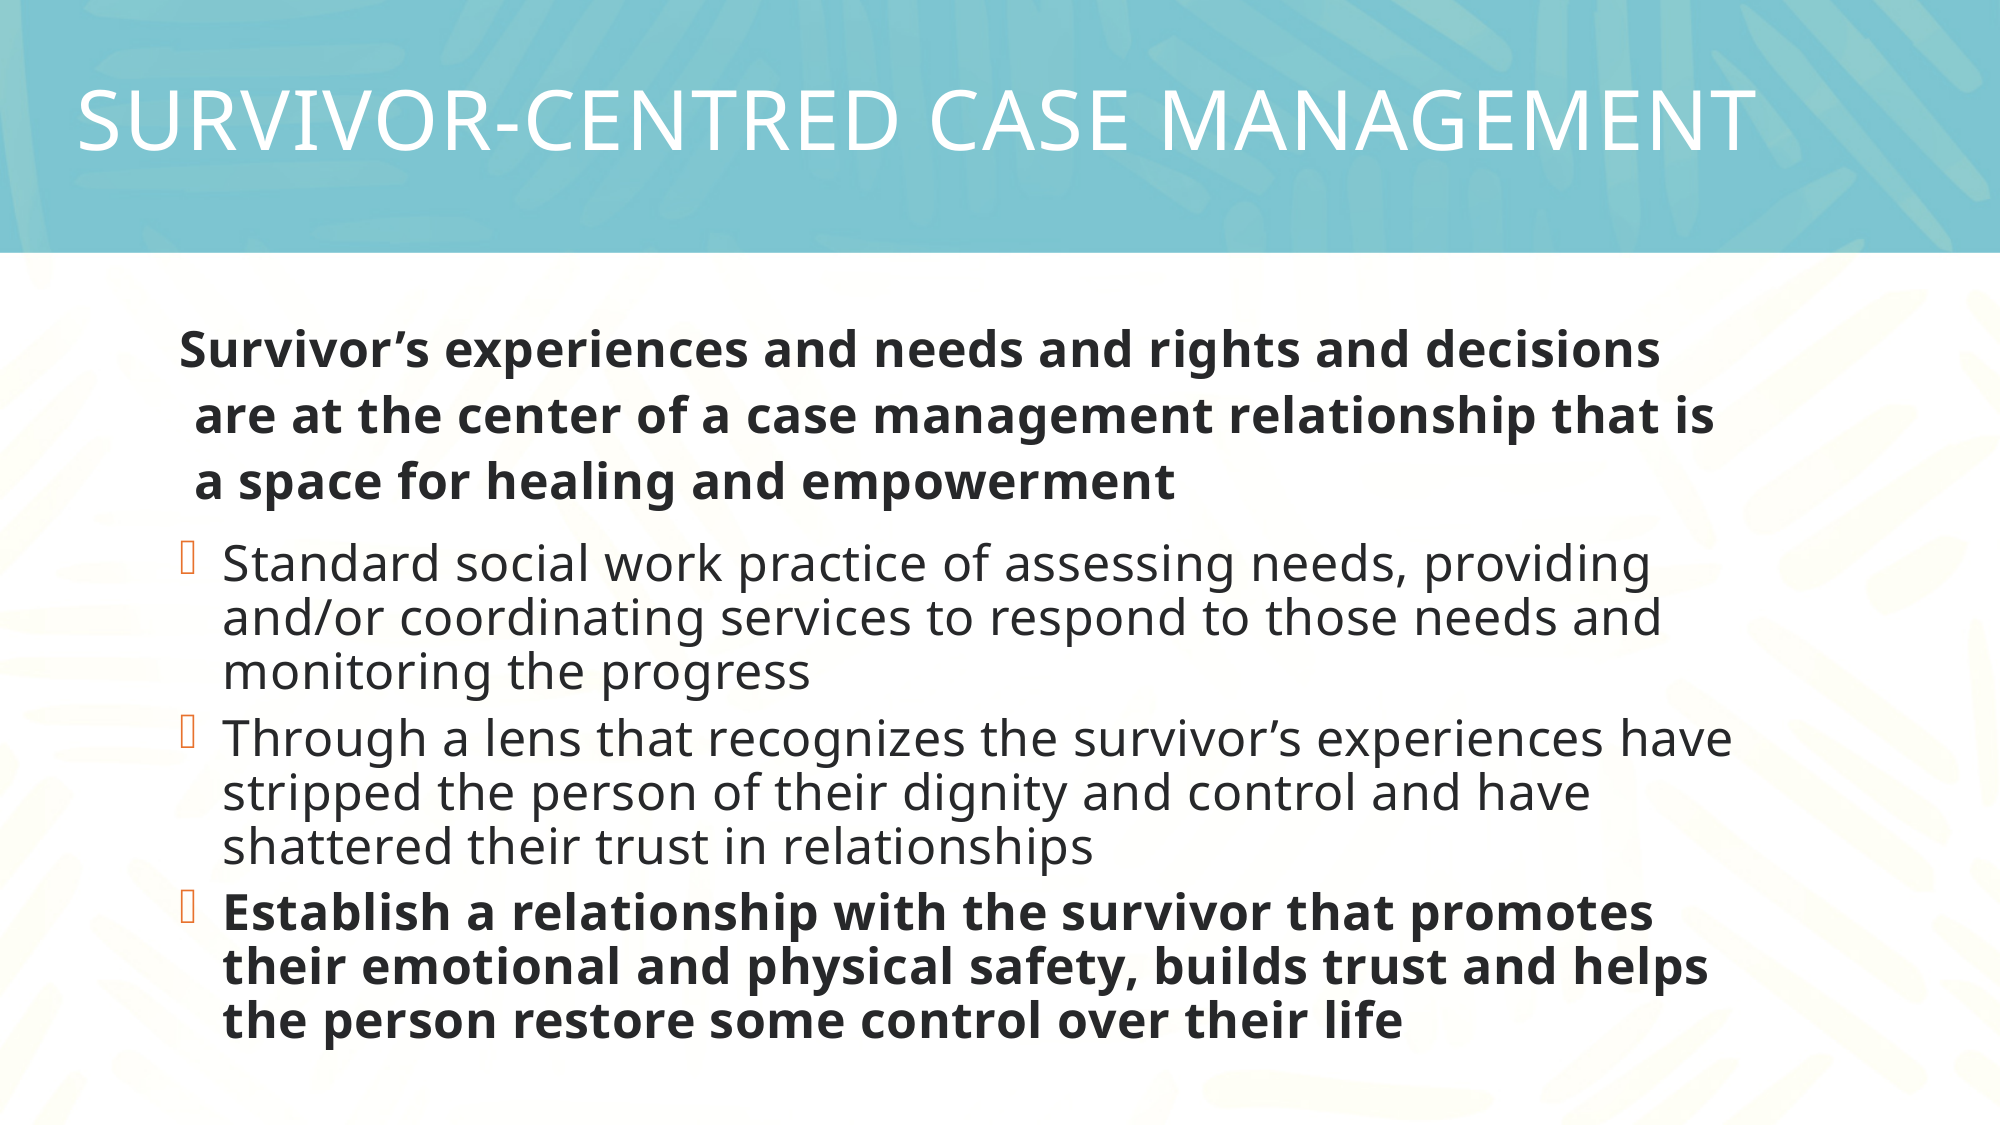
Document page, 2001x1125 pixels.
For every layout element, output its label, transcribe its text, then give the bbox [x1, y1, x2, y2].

title Survivor-centred case management [61, 33, 1938, 220]
list Survivor’s experiences and needs and rights and decisions are at the center of a case management relationship that is a space for healing and empowerment Standard social work practice of assessing needs, providing and/or coordinating services to respond to those needs and monitoring the progress Through a lens that recognizes the survivor’s experiences have stripped the person of their dignity and control and have shattered their trust in relationships Establish a relationship with the survivor that promotes their emotional and physical safety, builds trust and helps the person restore some control over their life [171, 303, 1767, 965]
picture [0, 0, 2000, 1125]
